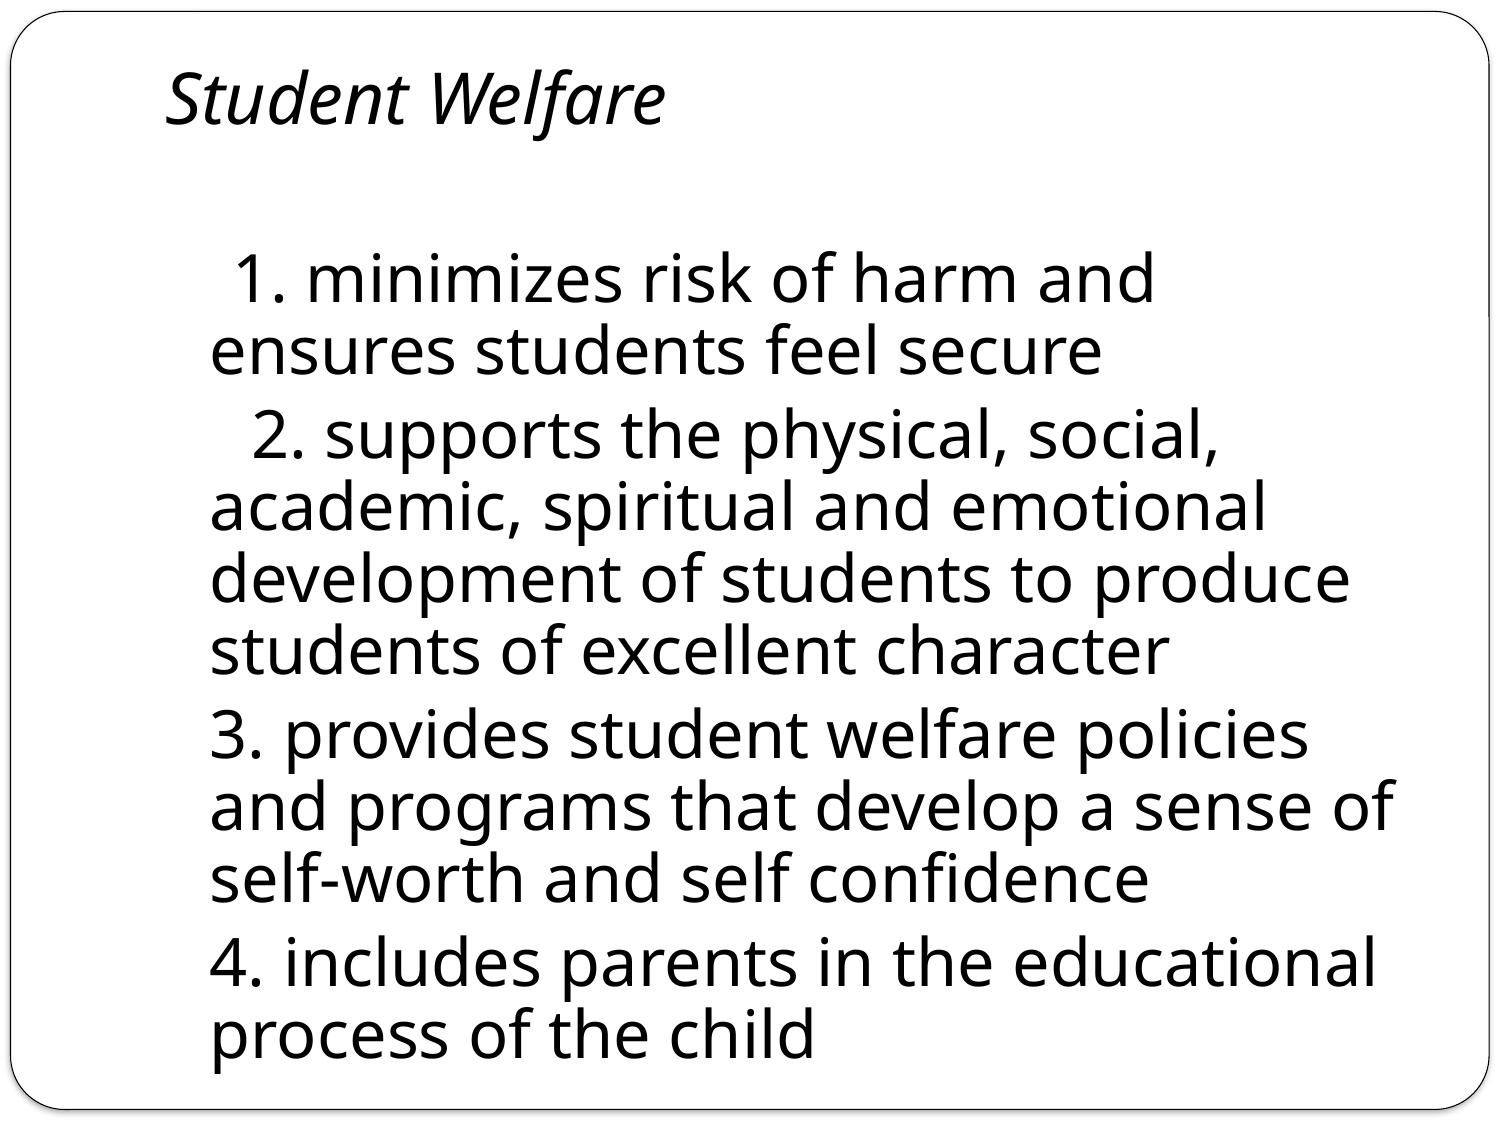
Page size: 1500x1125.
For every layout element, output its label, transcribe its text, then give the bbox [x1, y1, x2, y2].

list sc1. minimizes risk of harm and ensures students feel secure 2. supports the physical, social, academic, spiritual and emotional development of students to produce students of excellent character 3. provides student welfare policies and programs that develop a sense of self-worth and self confidence 4. includes parents in the educational process of the child [150, 237, 1425, 988]
title Student Welfare [150, 45, 1425, 233]
